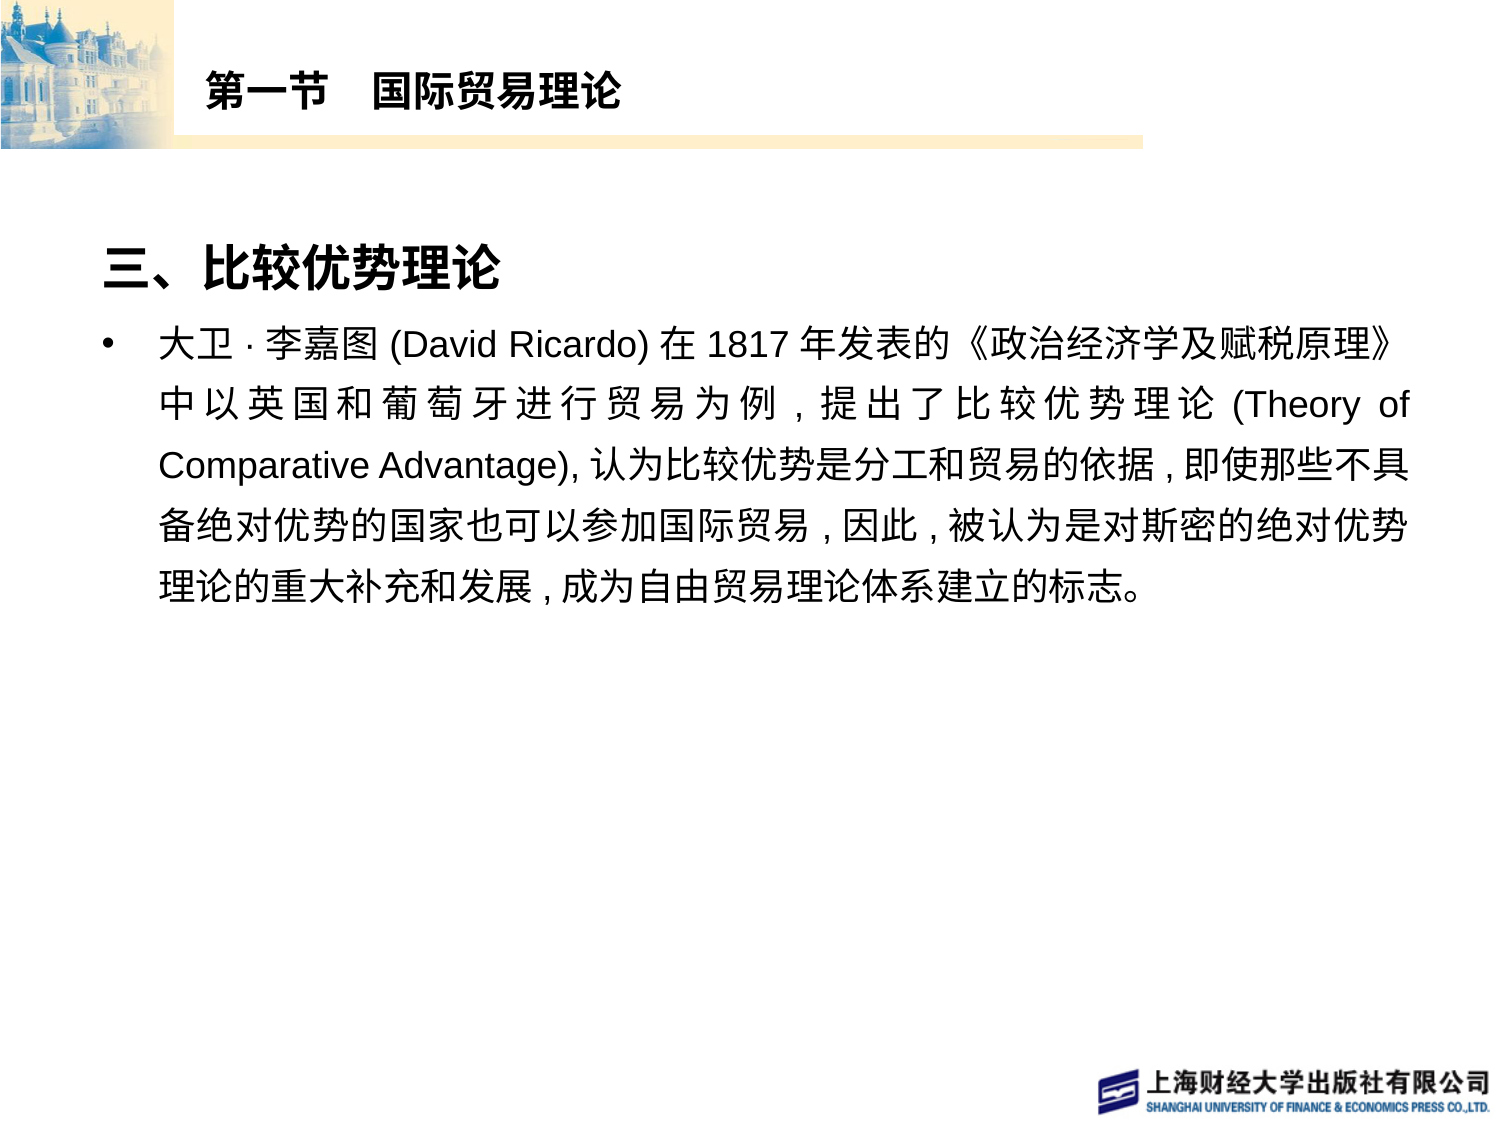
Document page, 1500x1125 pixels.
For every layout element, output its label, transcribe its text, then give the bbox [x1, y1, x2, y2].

picture [1097, 1065, 1494, 1120]
list 三、比较优势理论 大卫·李嘉图(David Ricardo)在1817年发表的《政治经济学及赋税原理》中以英国和葡萄牙进行贸易为例,提出了比较优势理论(Theory of Comparative Advantage),认为比较优势是分工和贸易的依据,即使那些不具备绝对优势的国家也可以参加国际贸易,因此,被认为是对斯密的绝对优势理论的重大补充和发展,成为自由贸易理论体系建立的标志。 [86, 207, 1425, 1071]
title 第一节 国际贸易理论 [189, 36, 1262, 143]
picture [0, 0, 1143, 149]
